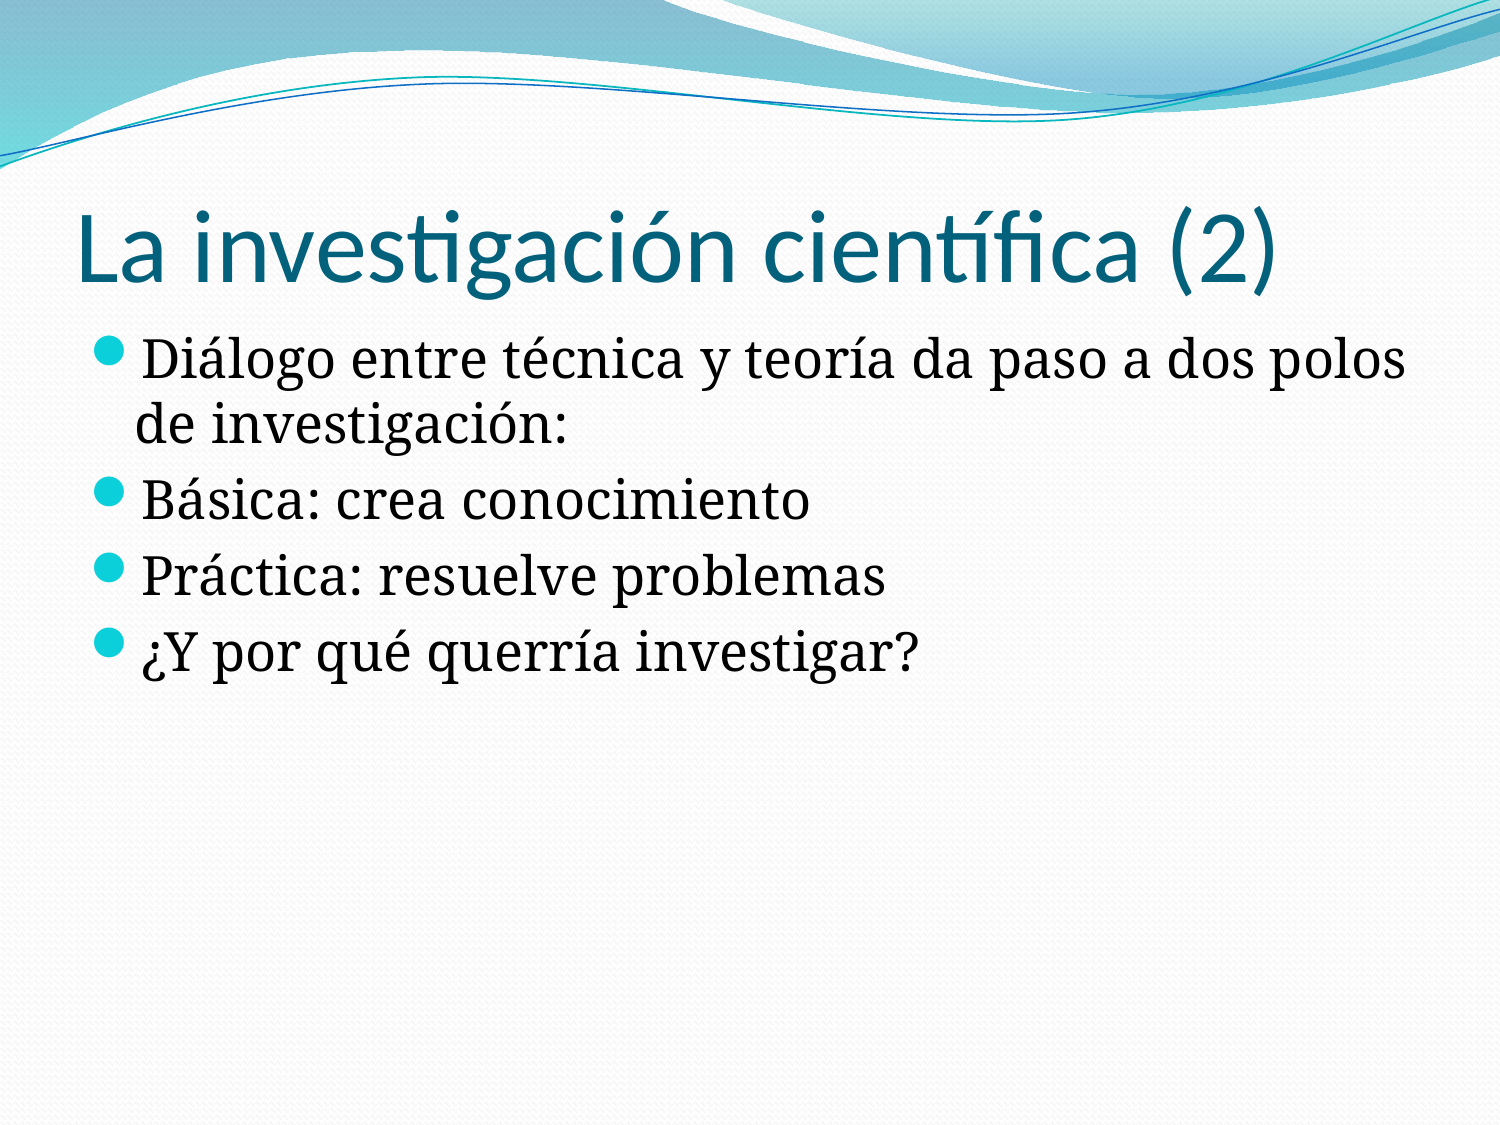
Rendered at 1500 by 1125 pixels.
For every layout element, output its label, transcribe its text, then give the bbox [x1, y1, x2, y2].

list Diálogo entre técnica y teoría da paso a dos polos de investigación: Básica: crea conocimiento Práctica: resuelve problemas ¿Y por qué querría investigar? [75, 317, 1425, 1038]
title La investigación científica (2) [75, 115, 1425, 303]
